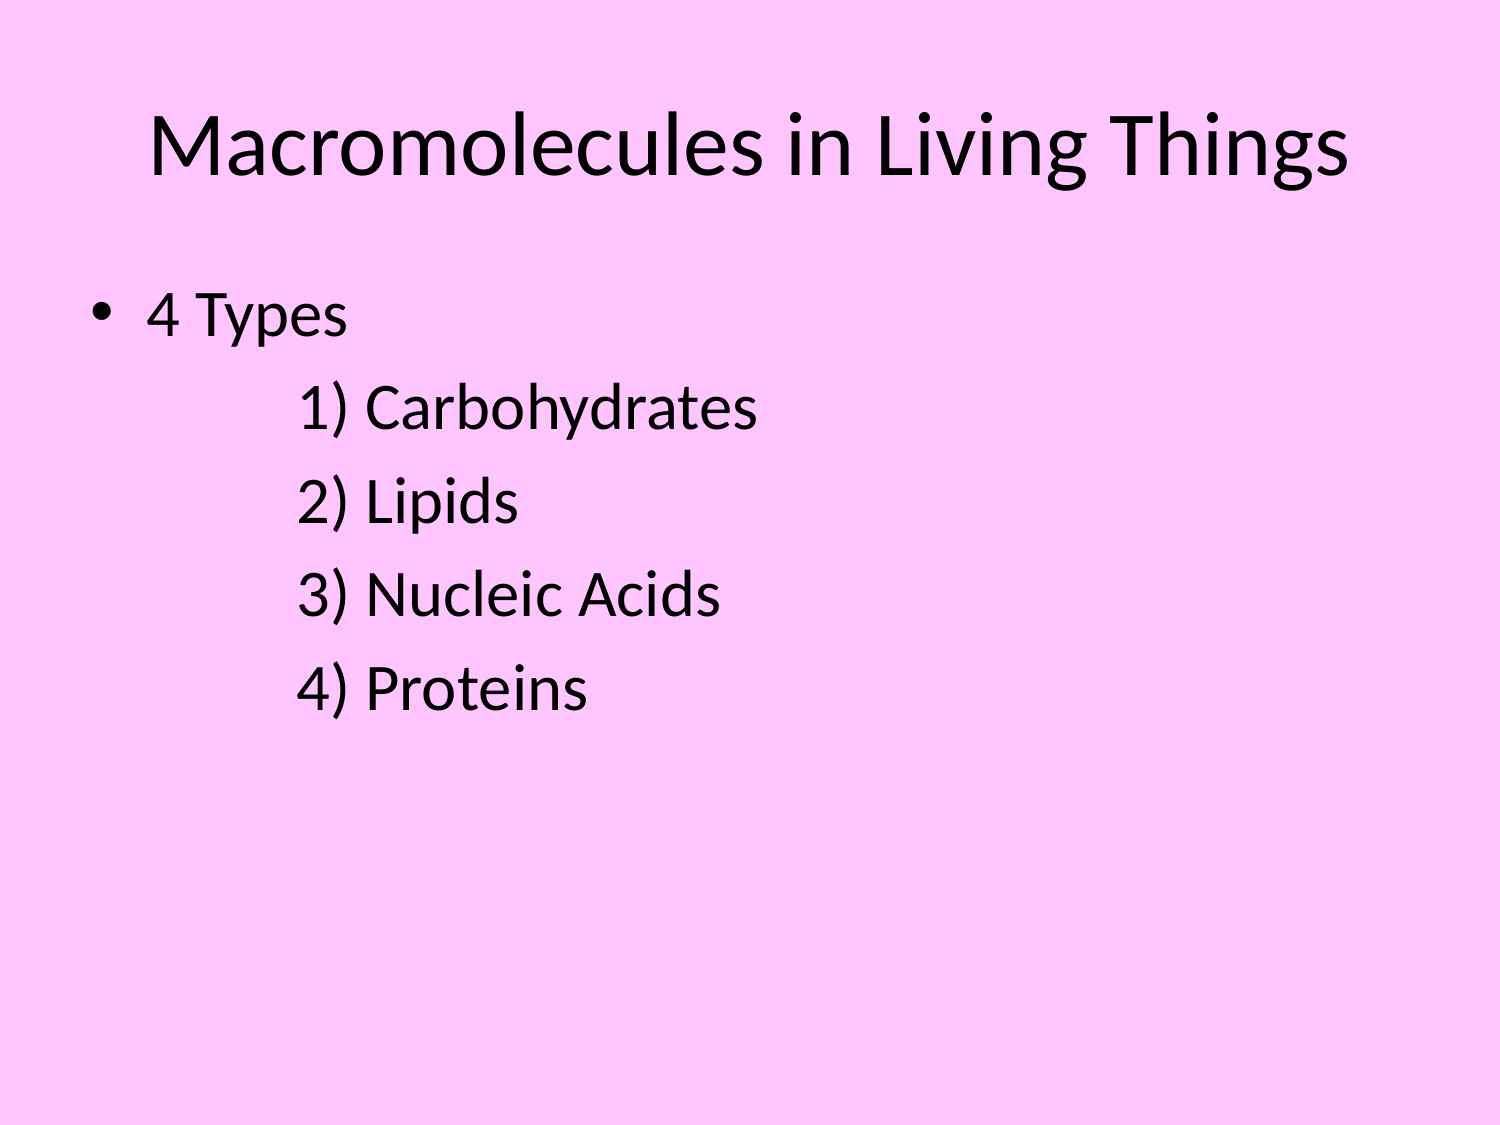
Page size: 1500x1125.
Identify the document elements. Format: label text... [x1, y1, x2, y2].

title Macromolecules in Living Things [74, 44, 1426, 233]
list 4 Types 1) Carbohydrates 2) Lipids 3) Nucleic Acids 4) Proteins [74, 262, 1426, 1006]
